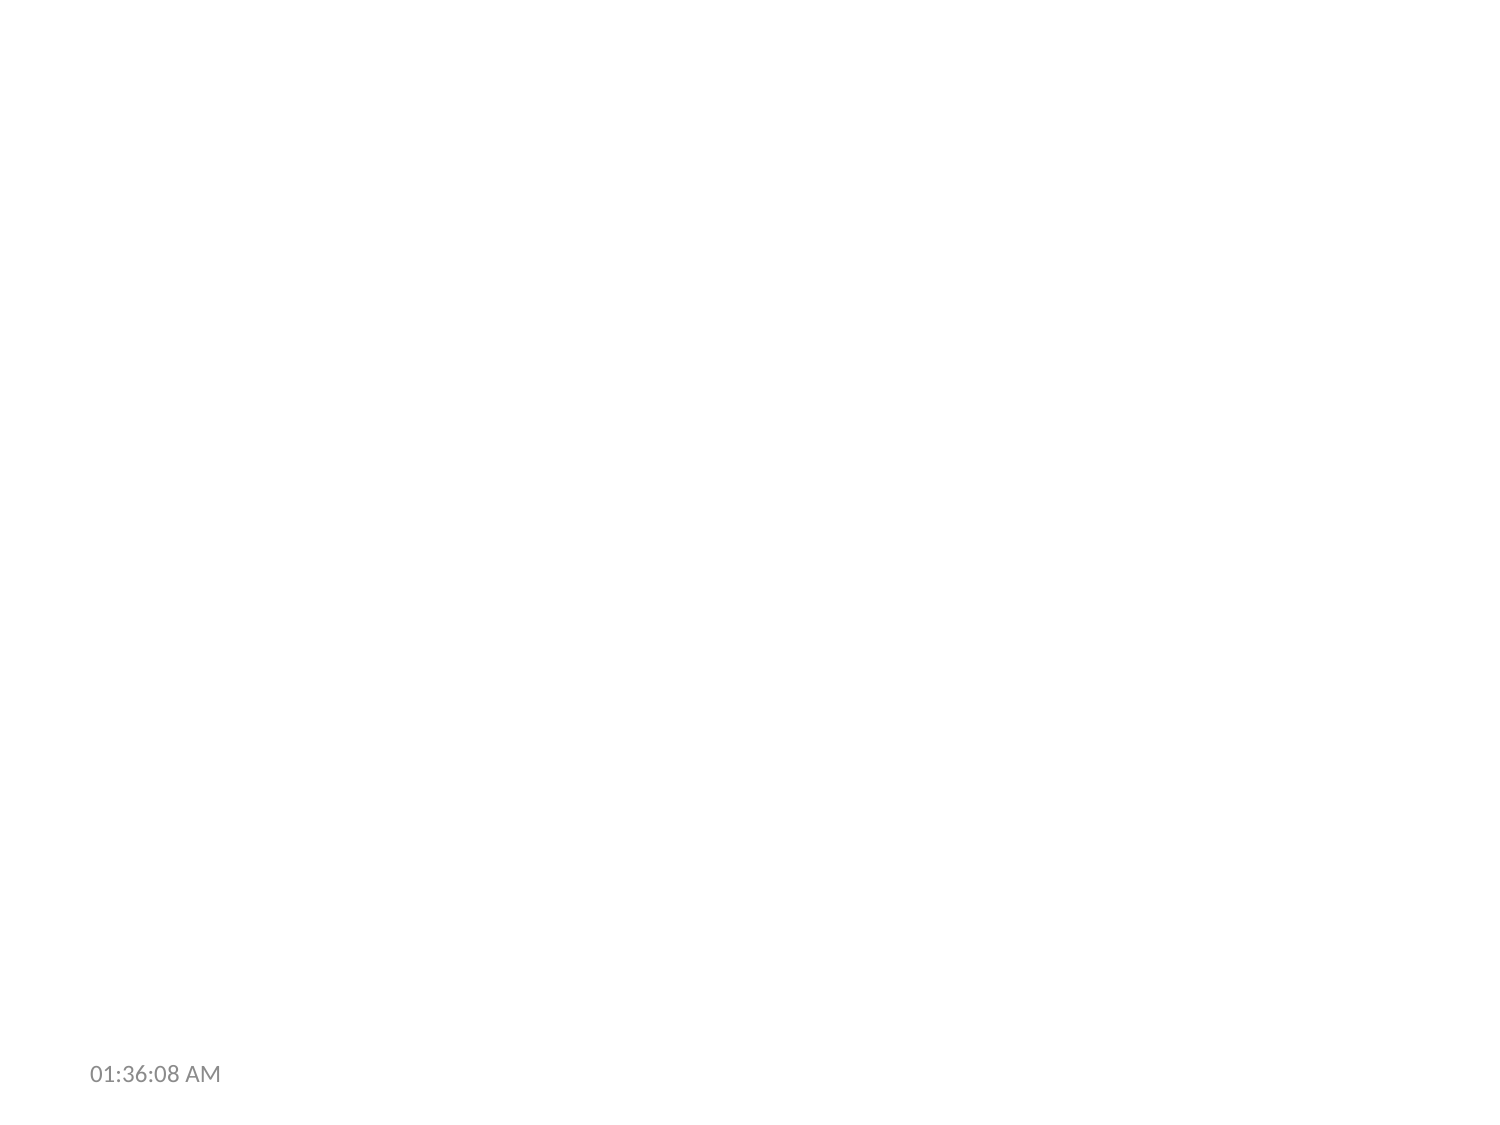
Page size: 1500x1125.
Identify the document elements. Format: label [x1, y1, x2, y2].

slide_number [75, 1042, 425, 1103]
